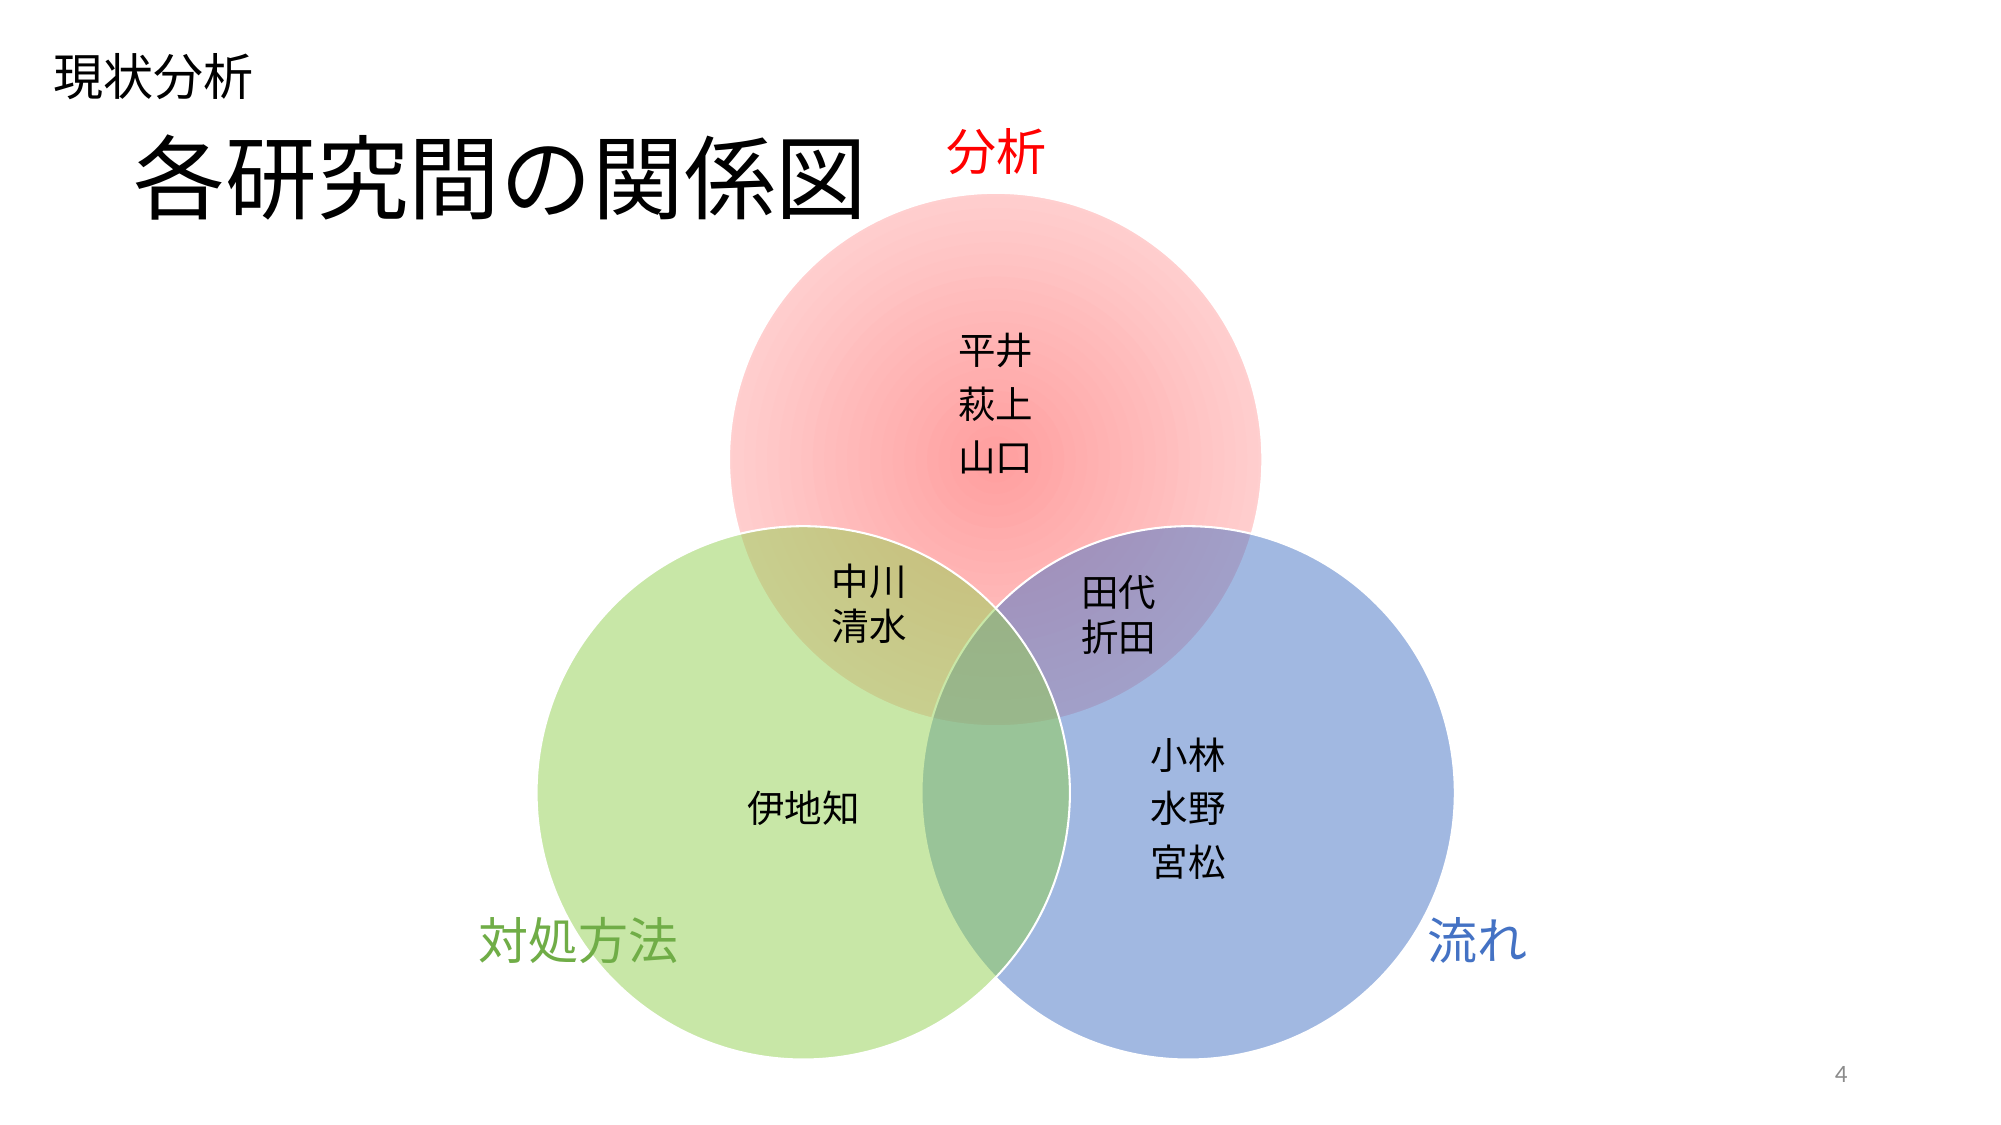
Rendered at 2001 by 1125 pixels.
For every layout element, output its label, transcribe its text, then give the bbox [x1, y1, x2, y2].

slide_number 4 [1412, 1042, 1863, 1103]
text_box 各研究間の関係図 [119, 113, 328, 239]
text_box 現状分析 [38, 37, 329, 113]
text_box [328, 113, 1663, 1071]
